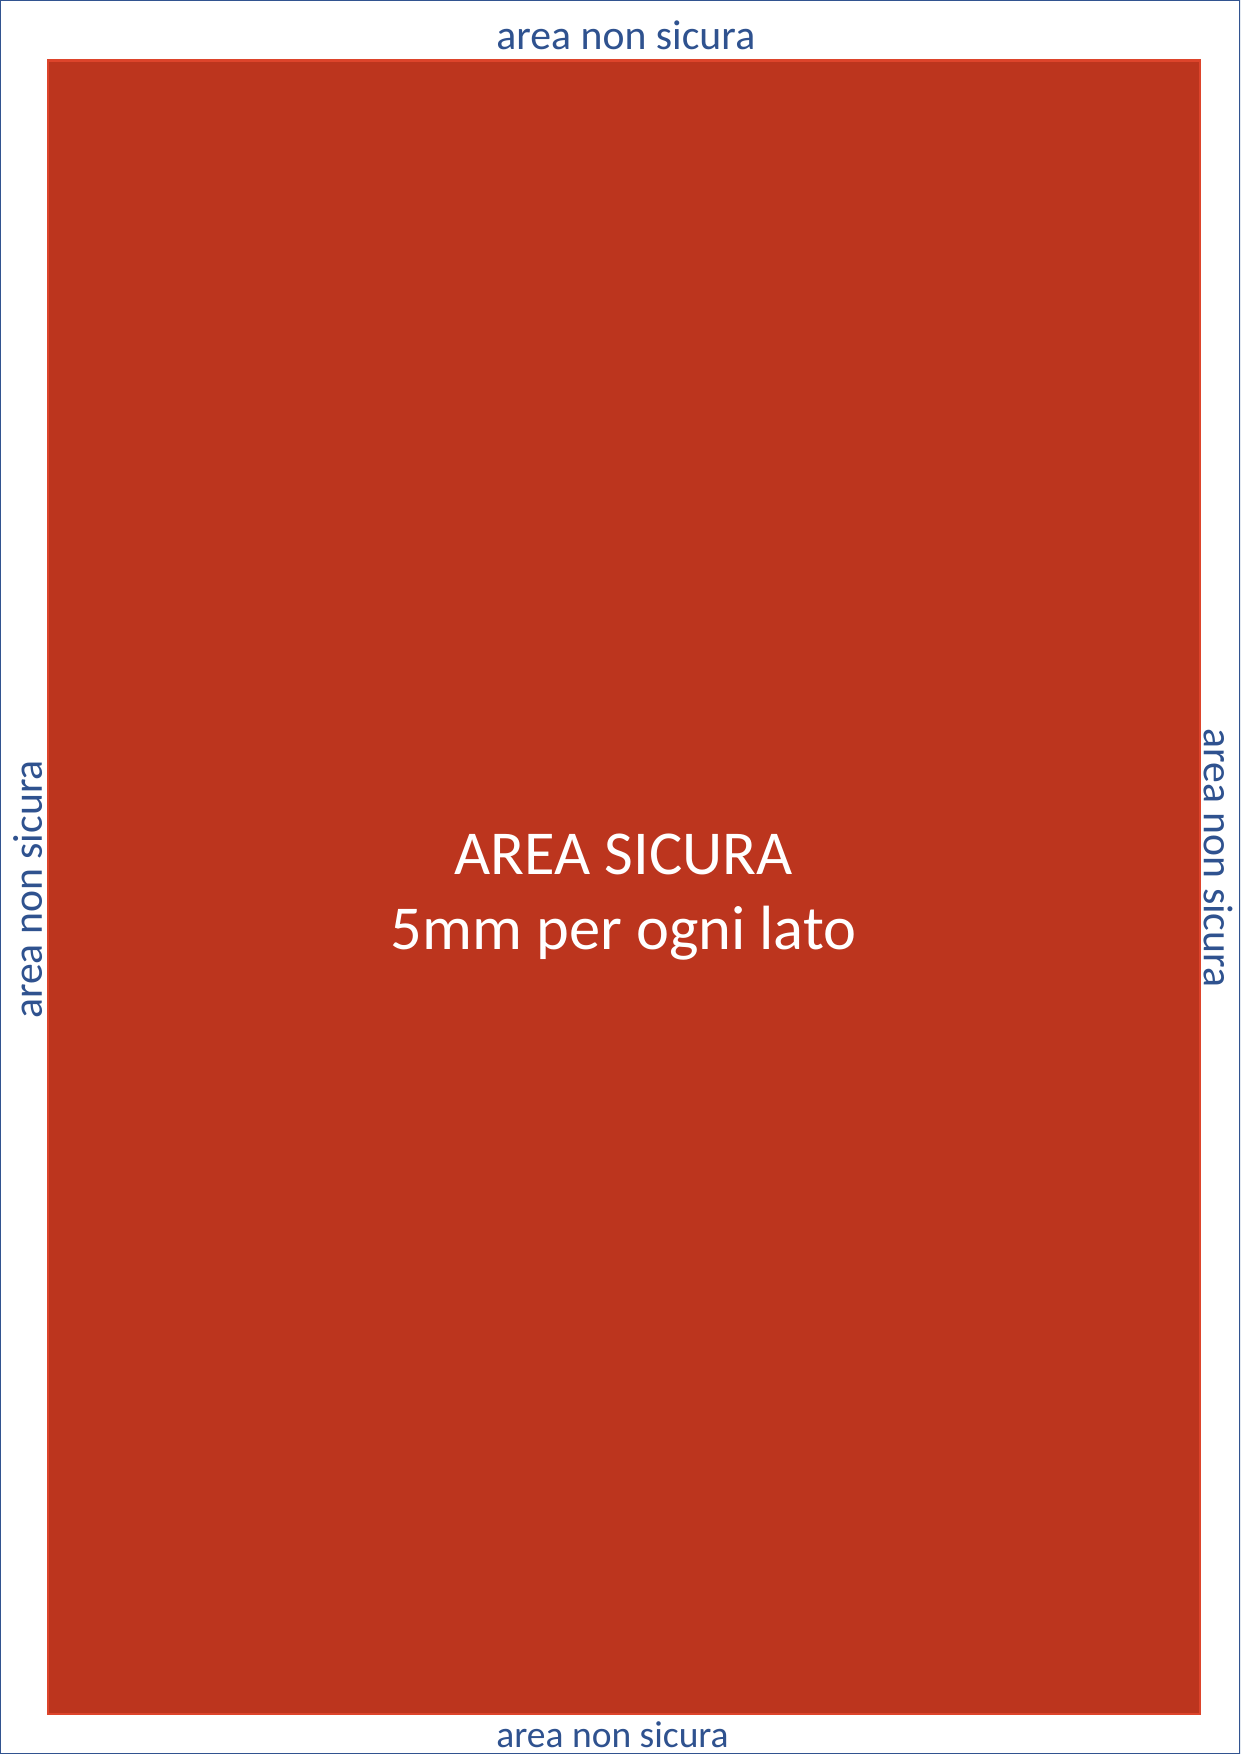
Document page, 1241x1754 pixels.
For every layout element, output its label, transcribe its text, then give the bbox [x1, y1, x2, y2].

text_box area non sicura [1188, 713, 1241, 1116]
text_box area non sicura [481, 0, 884, 65]
text_box area non sicura [481, 1702, 884, 1754]
text_box area non sicura [0, 631, 58, 1034]
text_box [0, 0, 1241, 1754]
